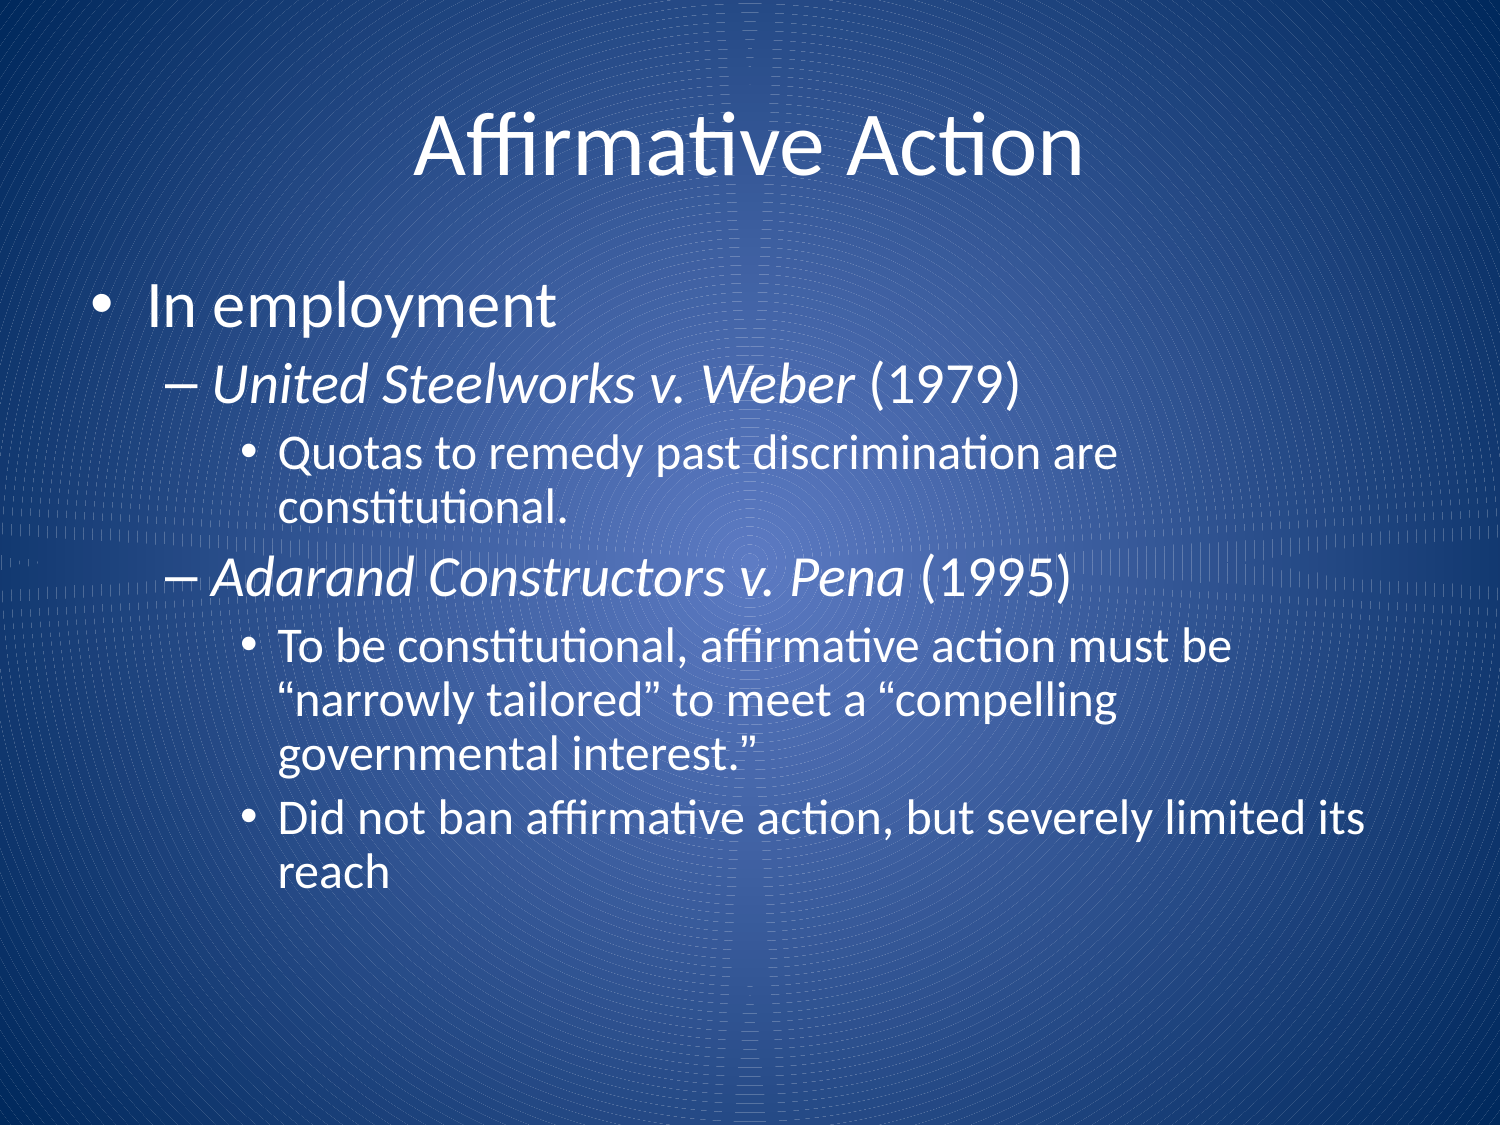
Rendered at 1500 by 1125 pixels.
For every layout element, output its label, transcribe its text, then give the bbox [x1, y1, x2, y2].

title Affirmative Action [75, 45, 1425, 233]
list In employment United Steelworks v. Weber (1979) Quotas to remedy past discrimination are constitutional. Adarand Constructors v. Pena (1995) To be constitutional, affirmative action must be “narrowly tailored” to meet a “compelling governmental interest.” Did not ban affirmative action, but severely limited its reach [75, 262, 1425, 1005]
